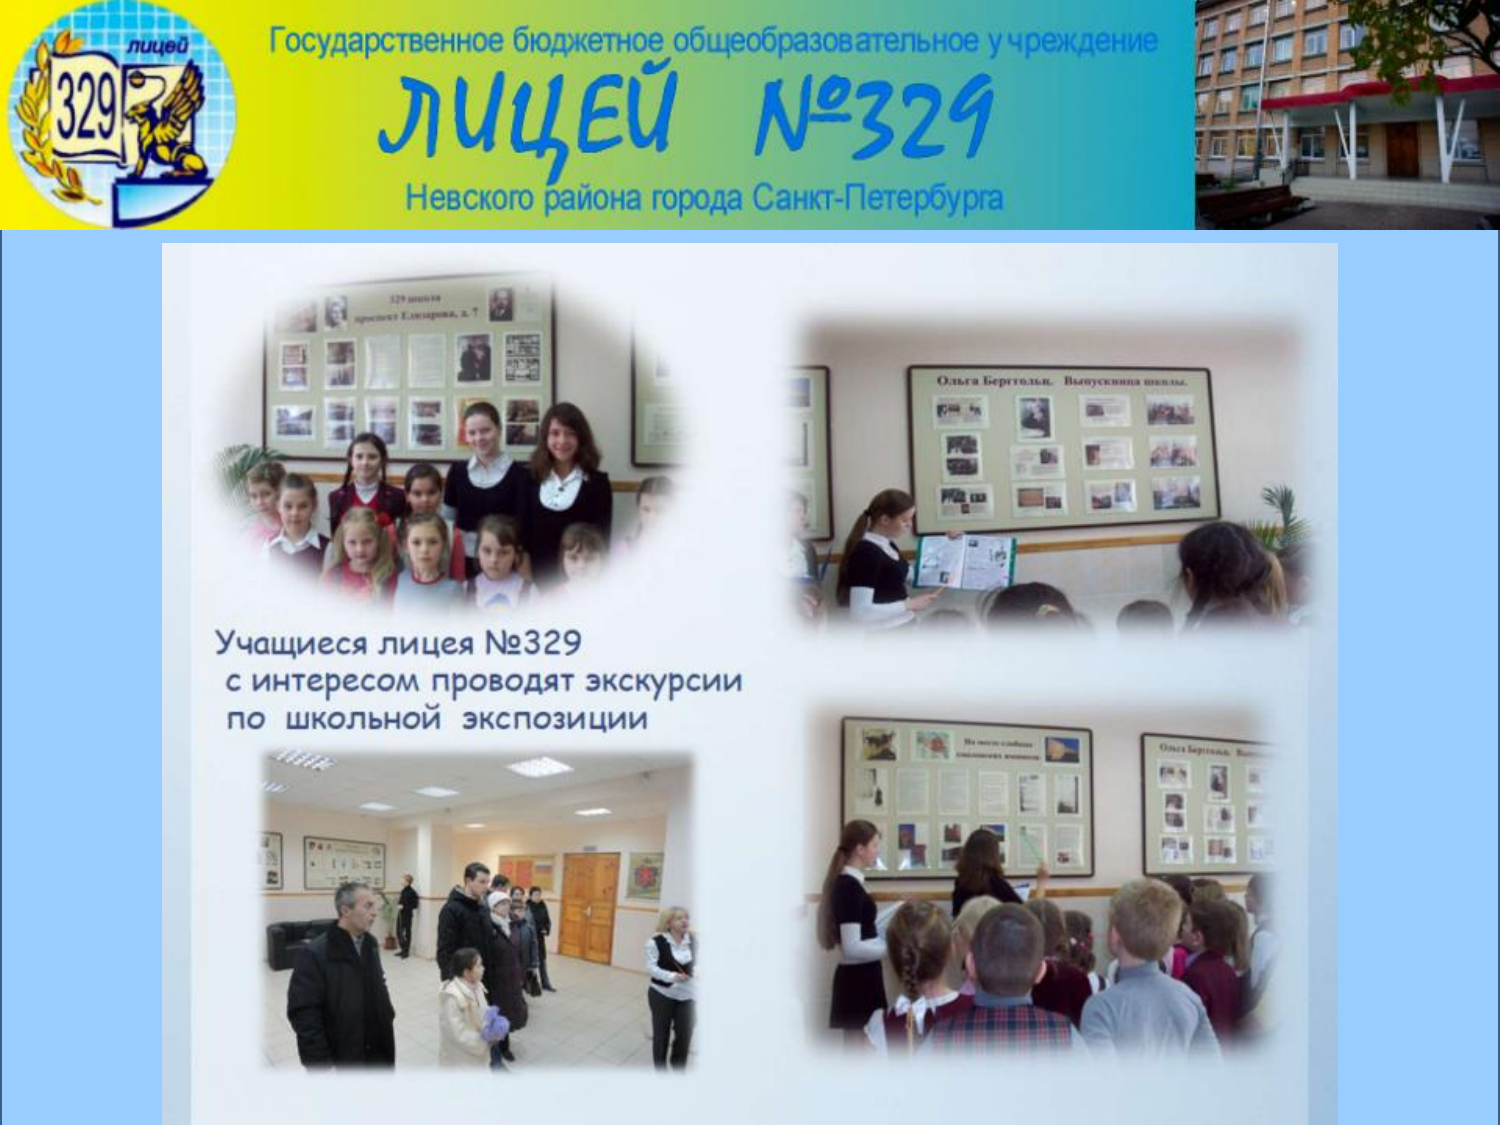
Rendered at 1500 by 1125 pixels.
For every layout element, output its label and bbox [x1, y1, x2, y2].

text_box [0, 0, 1500, 1125]
picture [162, 243, 1338, 1125]
